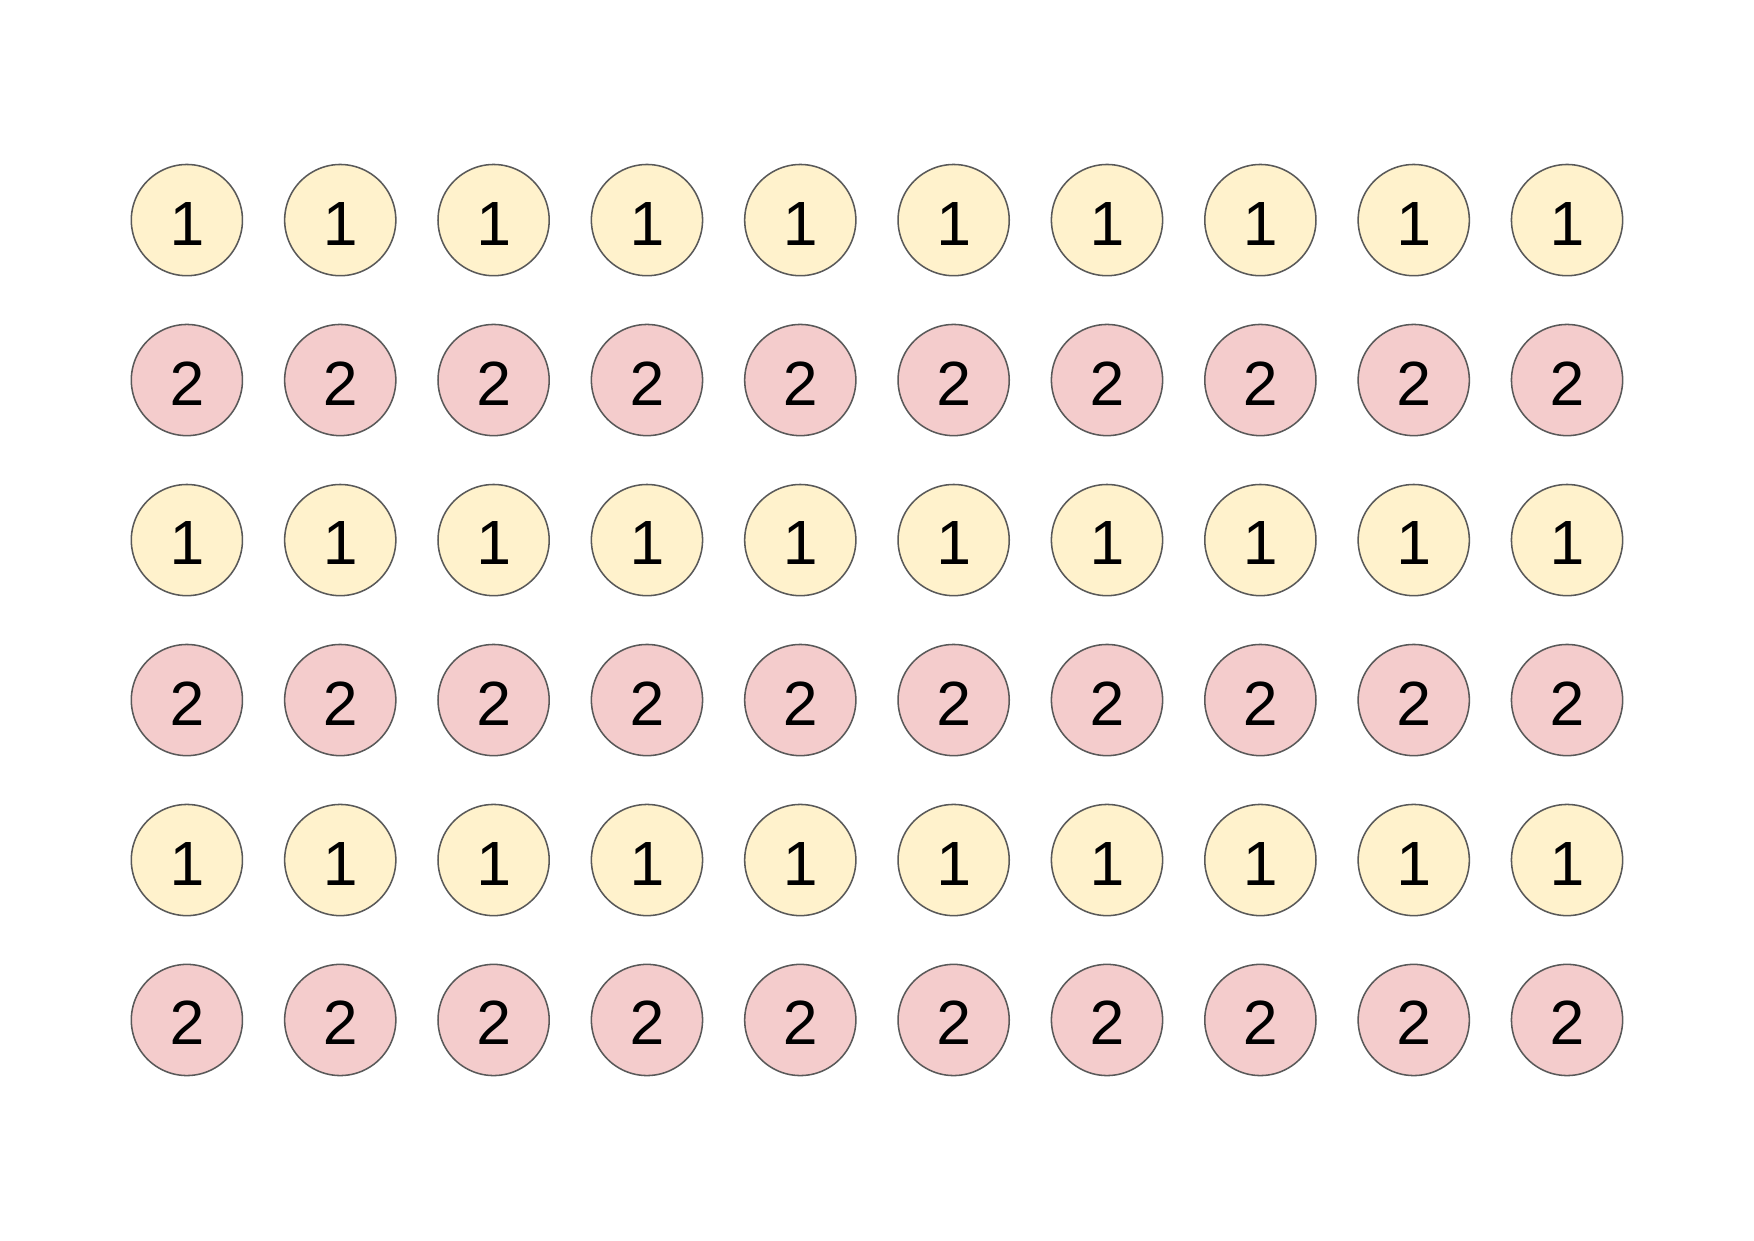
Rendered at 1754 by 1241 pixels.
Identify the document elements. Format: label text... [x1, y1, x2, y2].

text_box 1 [1511, 164, 1623, 276]
text_box 1 [898, 164, 1010, 276]
text_box 1 [131, 164, 243, 276]
text_box 2 [744, 644, 856, 756]
text_box 2 [284, 964, 396, 1076]
text_box 1 [1511, 484, 1623, 596]
text_box 2 [284, 644, 396, 756]
text_box 2 [1511, 324, 1623, 436]
text_box 1 [1511, 804, 1623, 916]
text_box 1 [131, 804, 243, 916]
text_box 1 [1204, 484, 1316, 596]
text_box 2 [591, 964, 703, 1076]
text_box 2 [1511, 644, 1623, 756]
text_box 2 [1204, 644, 1316, 756]
text_box 2 [1204, 964, 1316, 1076]
text_box 2 [898, 324, 1010, 436]
text_box 2 [438, 964, 550, 1076]
text_box 2 [744, 964, 856, 1076]
text_box 2 [898, 964, 1010, 1076]
text_box 2 [438, 324, 550, 436]
text_box 2 [1051, 644, 1163, 756]
text_box 2 [1204, 324, 1316, 436]
text_box 2 [1358, 324, 1470, 436]
text_box 1 [1051, 164, 1163, 276]
text_box 2 [131, 644, 243, 756]
text_box 2 [591, 324, 703, 436]
text_box 2 [1358, 964, 1470, 1076]
text_box 1 [1358, 484, 1470, 596]
text_box 1 [1051, 484, 1163, 596]
text_box 1 [438, 804, 550, 916]
text_box 1 [131, 484, 243, 596]
text_box 1 [898, 804, 1010, 916]
text_box 1 [1204, 804, 1316, 916]
text_box 1 [744, 484, 856, 596]
text_box 1 [591, 164, 703, 276]
text_box 2 [1051, 964, 1163, 1076]
text_box 1 [591, 804, 703, 916]
text_box 2 [131, 964, 243, 1076]
text_box 2 [591, 644, 703, 756]
text_box 1 [438, 164, 550, 276]
text_box 2 [1511, 964, 1623, 1076]
text_box 1 [284, 164, 396, 276]
text_box 2 [1051, 324, 1163, 436]
text_box 1 [1051, 804, 1163, 916]
text_box 1 [898, 484, 1010, 596]
text_box 1 [744, 804, 856, 916]
text_box 1 [1358, 804, 1470, 916]
text_box 2 [284, 324, 396, 436]
text_box 2 [1358, 644, 1470, 756]
text_box 1 [1204, 164, 1316, 276]
text_box 2 [898, 644, 1010, 756]
text_box 1 [284, 484, 396, 596]
text_box 1 [744, 164, 856, 276]
text_box 1 [1358, 164, 1470, 276]
text_box 2 [438, 644, 550, 756]
text_box 1 [284, 804, 396, 916]
text_box 2 [131, 324, 243, 436]
text_box 1 [591, 484, 703, 596]
text_box 1 [438, 484, 550, 596]
text_box 2 [744, 324, 856, 436]
